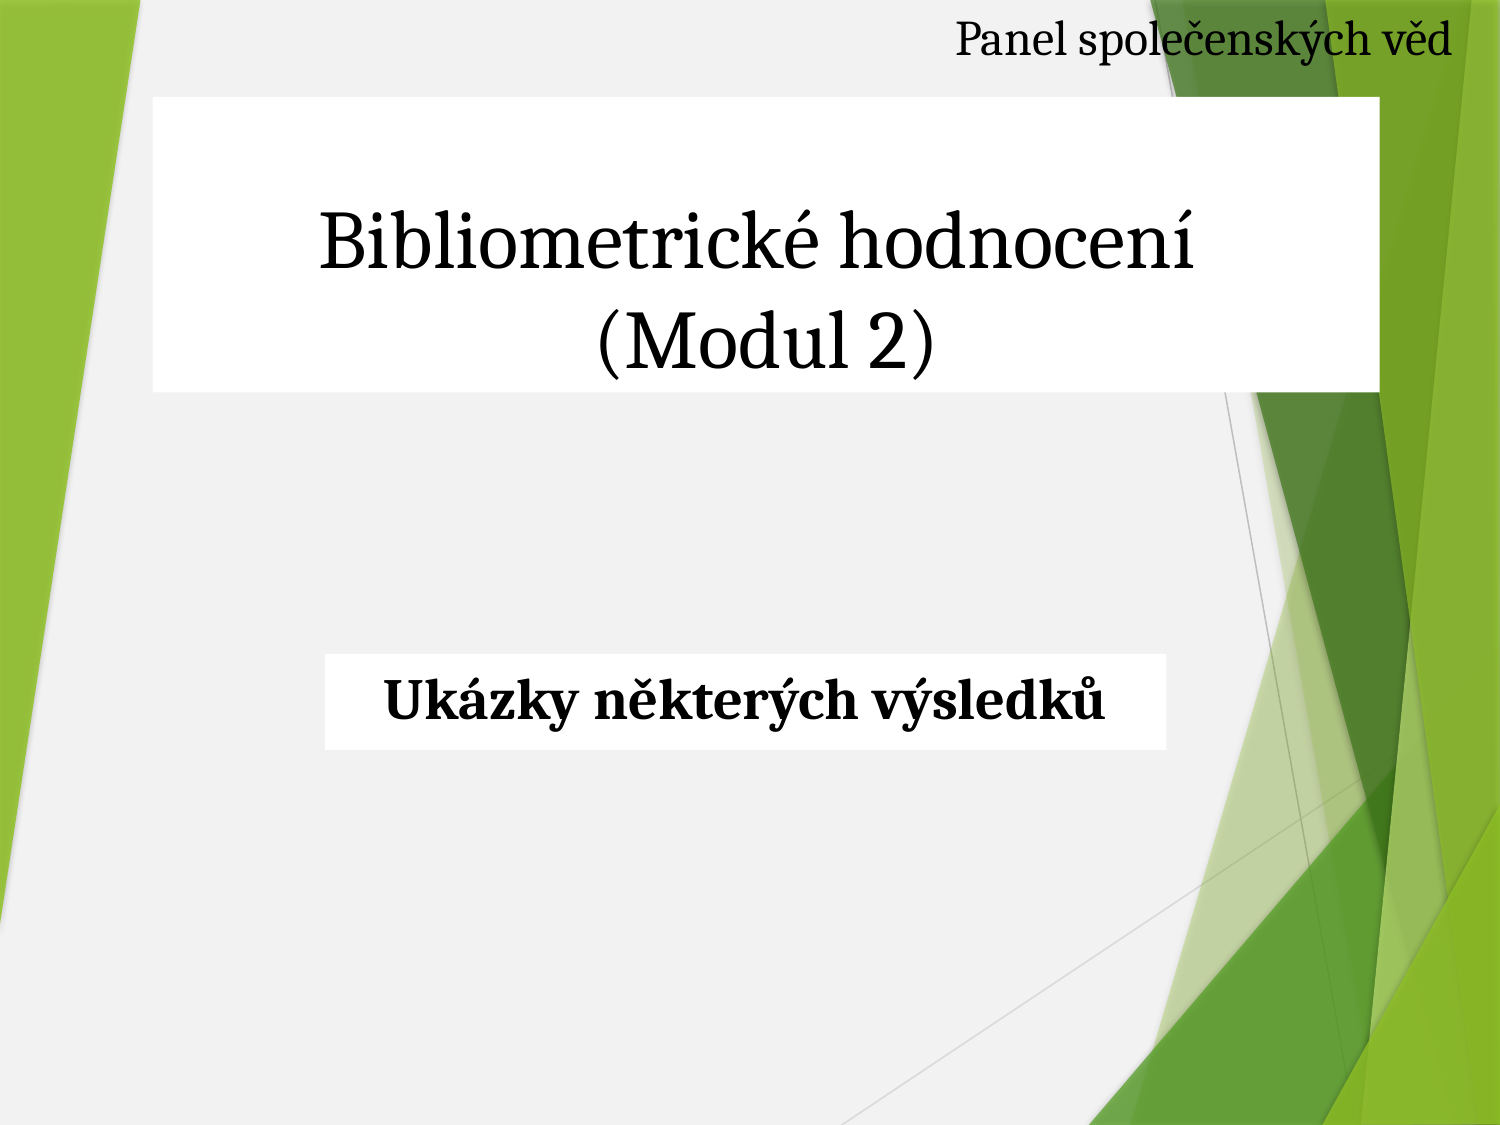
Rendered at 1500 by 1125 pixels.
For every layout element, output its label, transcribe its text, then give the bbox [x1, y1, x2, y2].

text_box Panel společenských věd [915, 0, 1494, 74]
title Bibliometrické hodnocení (Modul 2) [152, 96, 1380, 393]
subtitle Ukázky některých výsledků [325, 653, 1167, 750]
